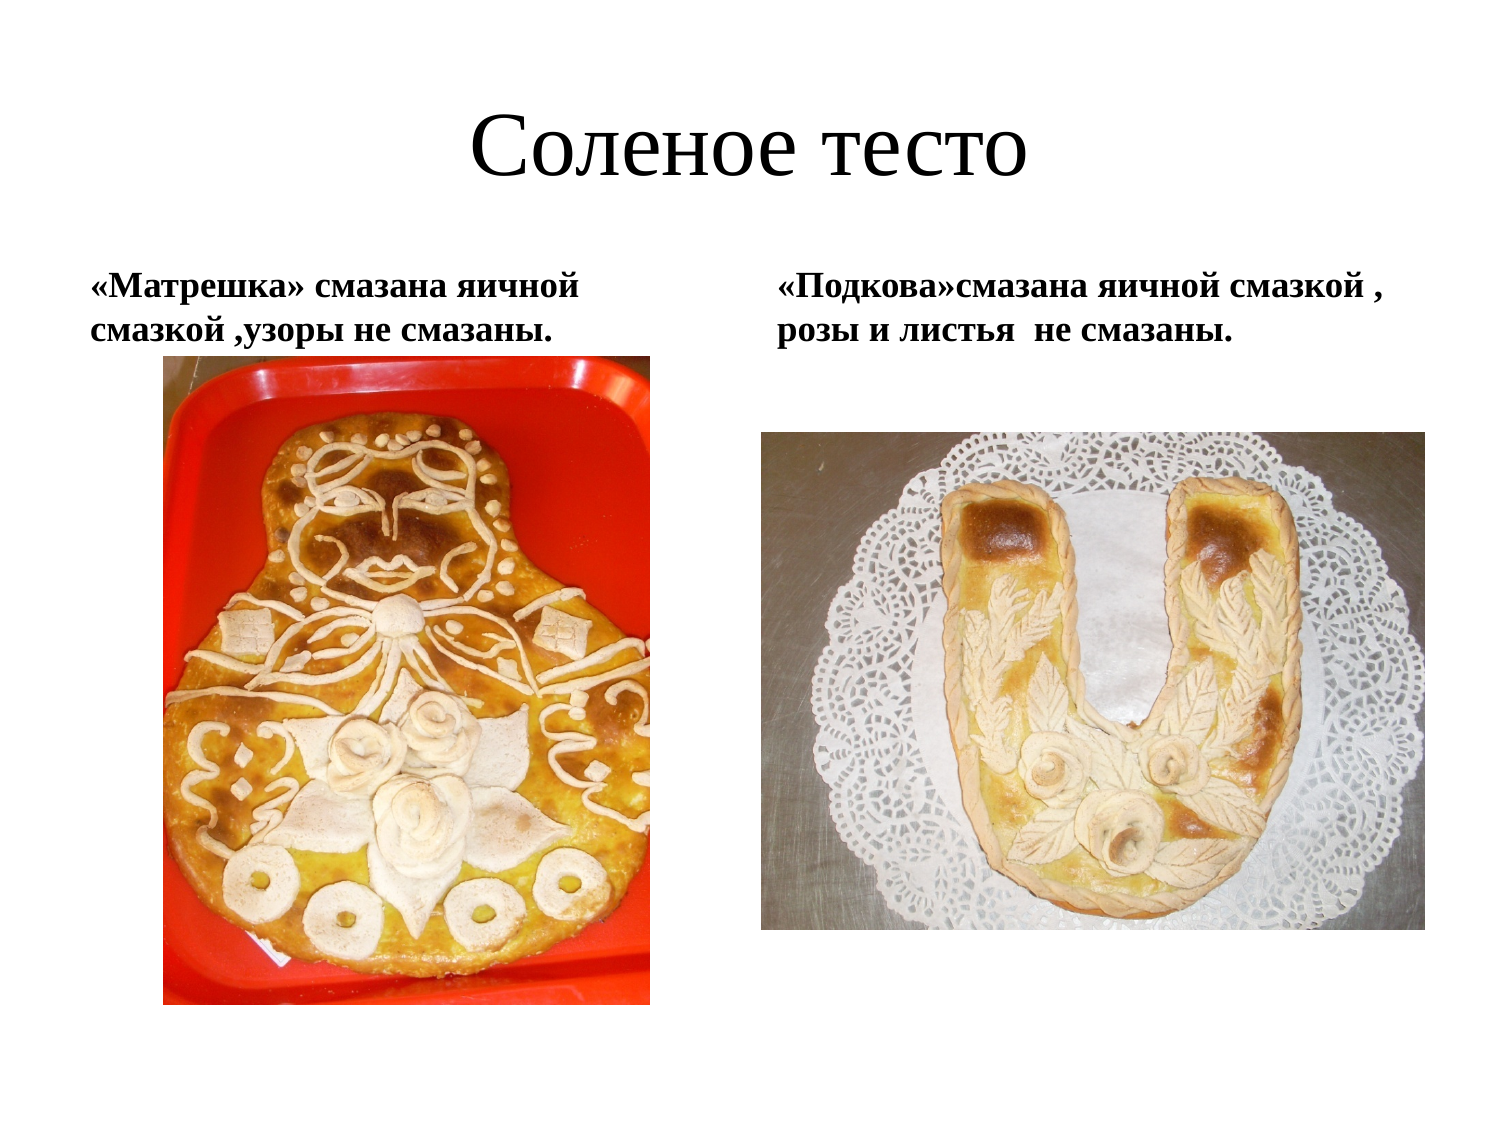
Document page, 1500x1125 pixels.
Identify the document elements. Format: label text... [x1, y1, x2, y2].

list «Матрешка» смазана яичной смазкой ,узоры не смазаны. [75, 251, 738, 357]
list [162, 356, 650, 1006]
title Соленое тесто [75, 45, 1425, 233]
list «Подкова»смазана яичной смазкой , розы и листья не смазаны. [761, 251, 1425, 357]
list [761, 431, 1426, 930]
